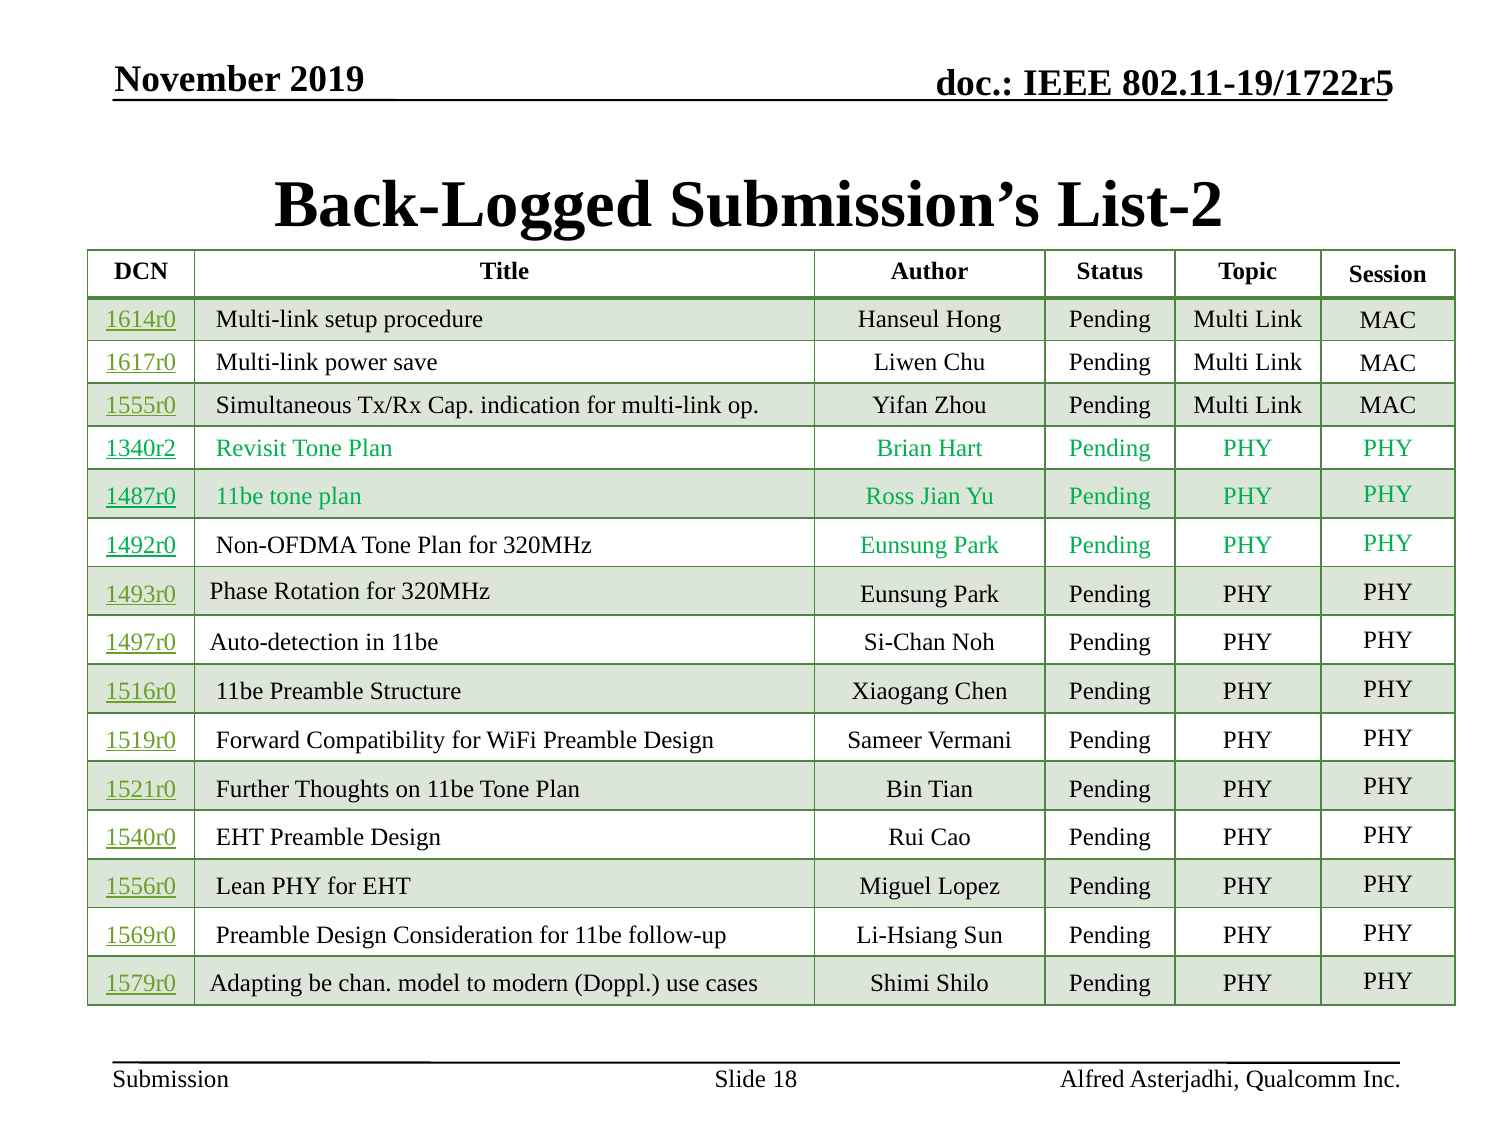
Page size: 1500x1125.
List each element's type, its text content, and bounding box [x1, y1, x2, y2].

table_cell Pending [1046, 908, 1174, 955]
table_cell Auto-detection in 11be [195, 616, 814, 663]
table_cell Forward Compatibility for WiFi Preamble Design [195, 714, 814, 760]
table_cell 11be tone plan [195, 470, 814, 517]
table_cell PHY [1322, 665, 1454, 712]
slide_number Slide 18 [712, 1061, 800, 1123]
table_cell PHY [1322, 519, 1454, 566]
table_header Status [1046, 251, 1174, 296]
table_cell Pending [1046, 860, 1174, 907]
table_cell 1493r0 [88, 567, 194, 614]
table_cell 1617r0 [88, 341, 194, 382]
table_cell Sameer Vermani [815, 714, 1044, 760]
table_cell PHY [1322, 762, 1454, 809]
table_cell PHY [1176, 860, 1320, 907]
table_cell Lean PHY for EHT [195, 860, 814, 907]
table_cell Yifan Zhou [815, 384, 1044, 425]
table_cell Multi Link [1176, 384, 1320, 425]
table_cell Eunsung Park [815, 567, 1044, 614]
table_cell 1487r0 [88, 470, 194, 517]
table_cell Shimi Shilo [815, 957, 1044, 1004]
table_cell Pending [1046, 957, 1174, 1004]
table_cell Multi Link [1176, 341, 1320, 382]
table_cell Preamble Design Consideration for 11be follow-up [195, 908, 814, 955]
table_cell Multi-link setup procedure [195, 300, 814, 340]
table_cell PHY [1176, 665, 1320, 712]
table_cell PHY [1176, 616, 1320, 663]
table_cell PHY [1176, 957, 1320, 1004]
table_cell Rui Cao [815, 811, 1044, 858]
table_cell PHY [1322, 427, 1454, 468]
table_cell PHY [1322, 908, 1454, 955]
table_cell 1614r0 [88, 300, 194, 340]
table_cell PHY [1322, 470, 1454, 517]
table_cell Pending [1046, 300, 1174, 340]
table_cell 1516r0 [88, 665, 194, 712]
table_cell Pending [1046, 427, 1174, 468]
table_cell Brian Hart [815, 427, 1044, 468]
table_cell 1497r0 [88, 616, 194, 663]
table_cell Pending [1046, 616, 1174, 663]
table_cell Ross Jian Yu [815, 470, 1044, 517]
table_cell MAC [1322, 384, 1454, 425]
table_cell 1569r0 [88, 908, 194, 955]
table_cell 1519r0 [88, 714, 194, 760]
table_cell Pending [1046, 384, 1174, 425]
table_cell Li-Hsiang Sun [815, 908, 1044, 955]
table_header Author [815, 251, 1044, 296]
table_cell PHY [1176, 470, 1320, 517]
table_cell Simultaneous Tx/Rx Cap. indication for multi-link op. [195, 384, 814, 425]
table_header Title [195, 251, 814, 296]
table_cell PHY [1176, 427, 1320, 468]
table_cell Adapting be chan. model to modern (Doppl.) use cases [195, 957, 814, 1004]
table_cell PHY [1176, 811, 1320, 858]
table_cell Phase Rotation for 320MHz [195, 567, 814, 614]
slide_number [114, 54, 423, 100]
table_cell PHY [1176, 567, 1320, 614]
table_cell PHY [1322, 714, 1454, 760]
table_cell Pending [1046, 762, 1174, 809]
table_cell MAC [1322, 300, 1454, 340]
table_cell Multi Link [1176, 300, 1320, 340]
table_cell Xiaogang Chen [815, 665, 1044, 712]
table_header Topic [1176, 251, 1320, 296]
table_cell PHY [1176, 519, 1320, 566]
table_cell Eunsung Park [815, 519, 1044, 566]
title Back-Logged Submission’s List-2 [112, 112, 1388, 249]
table_cell PHY [1322, 811, 1454, 858]
table_cell 1521r0 [88, 762, 194, 809]
table_cell PHY [1322, 616, 1454, 663]
table_cell Pending [1046, 714, 1174, 760]
table_cell Pending [1046, 519, 1174, 566]
table_cell PHY [1176, 908, 1320, 955]
table_cell 1340r2 [88, 427, 194, 468]
table_cell Pending [1046, 567, 1174, 614]
table_cell Pending [1046, 811, 1174, 858]
table_cell PHY [1322, 860, 1454, 907]
table_cell Pending [1046, 665, 1174, 712]
table_cell 1556r0 [88, 860, 194, 907]
table_cell Further Thoughts on 11be Tone Plan [195, 762, 814, 809]
table_cell Revisit Tone Plan [195, 427, 814, 468]
table_header Session [1322, 251, 1454, 296]
table_cell PHY [1176, 762, 1320, 809]
table_cell PHY [1322, 957, 1454, 1004]
table_cell Miguel Lopez [815, 860, 1044, 907]
table_cell EHT Preamble Design [195, 811, 814, 858]
table_cell Bin Tian [815, 762, 1044, 809]
table_cell 11be Preamble Structure [195, 665, 814, 712]
table_cell PHY [1176, 714, 1320, 760]
table_cell 1579r0 [88, 957, 194, 1004]
table_cell 1555r0 [88, 384, 194, 425]
table_cell PHY [1322, 567, 1454, 614]
table_cell Non-OFDMA Tone Plan for 320MHz [195, 519, 814, 566]
table_cell Hanseul Hong [815, 300, 1044, 340]
table_cell Liwen Chu [815, 341, 1044, 382]
table_cell Multi-link power save [195, 341, 814, 382]
table_cell Pending [1046, 341, 1174, 382]
table_cell 1492r0 [88, 519, 194, 566]
table_cell Si-Chan Noh [815, 616, 1044, 663]
footer Alfred Asterjadhi, Qualcomm Inc. [878, 1061, 1402, 1093]
table_cell MAC [1322, 341, 1454, 382]
table_header DCN [88, 251, 194, 296]
table_cell 1540r0 [88, 811, 194, 858]
table_cell Pending [1046, 470, 1174, 517]
